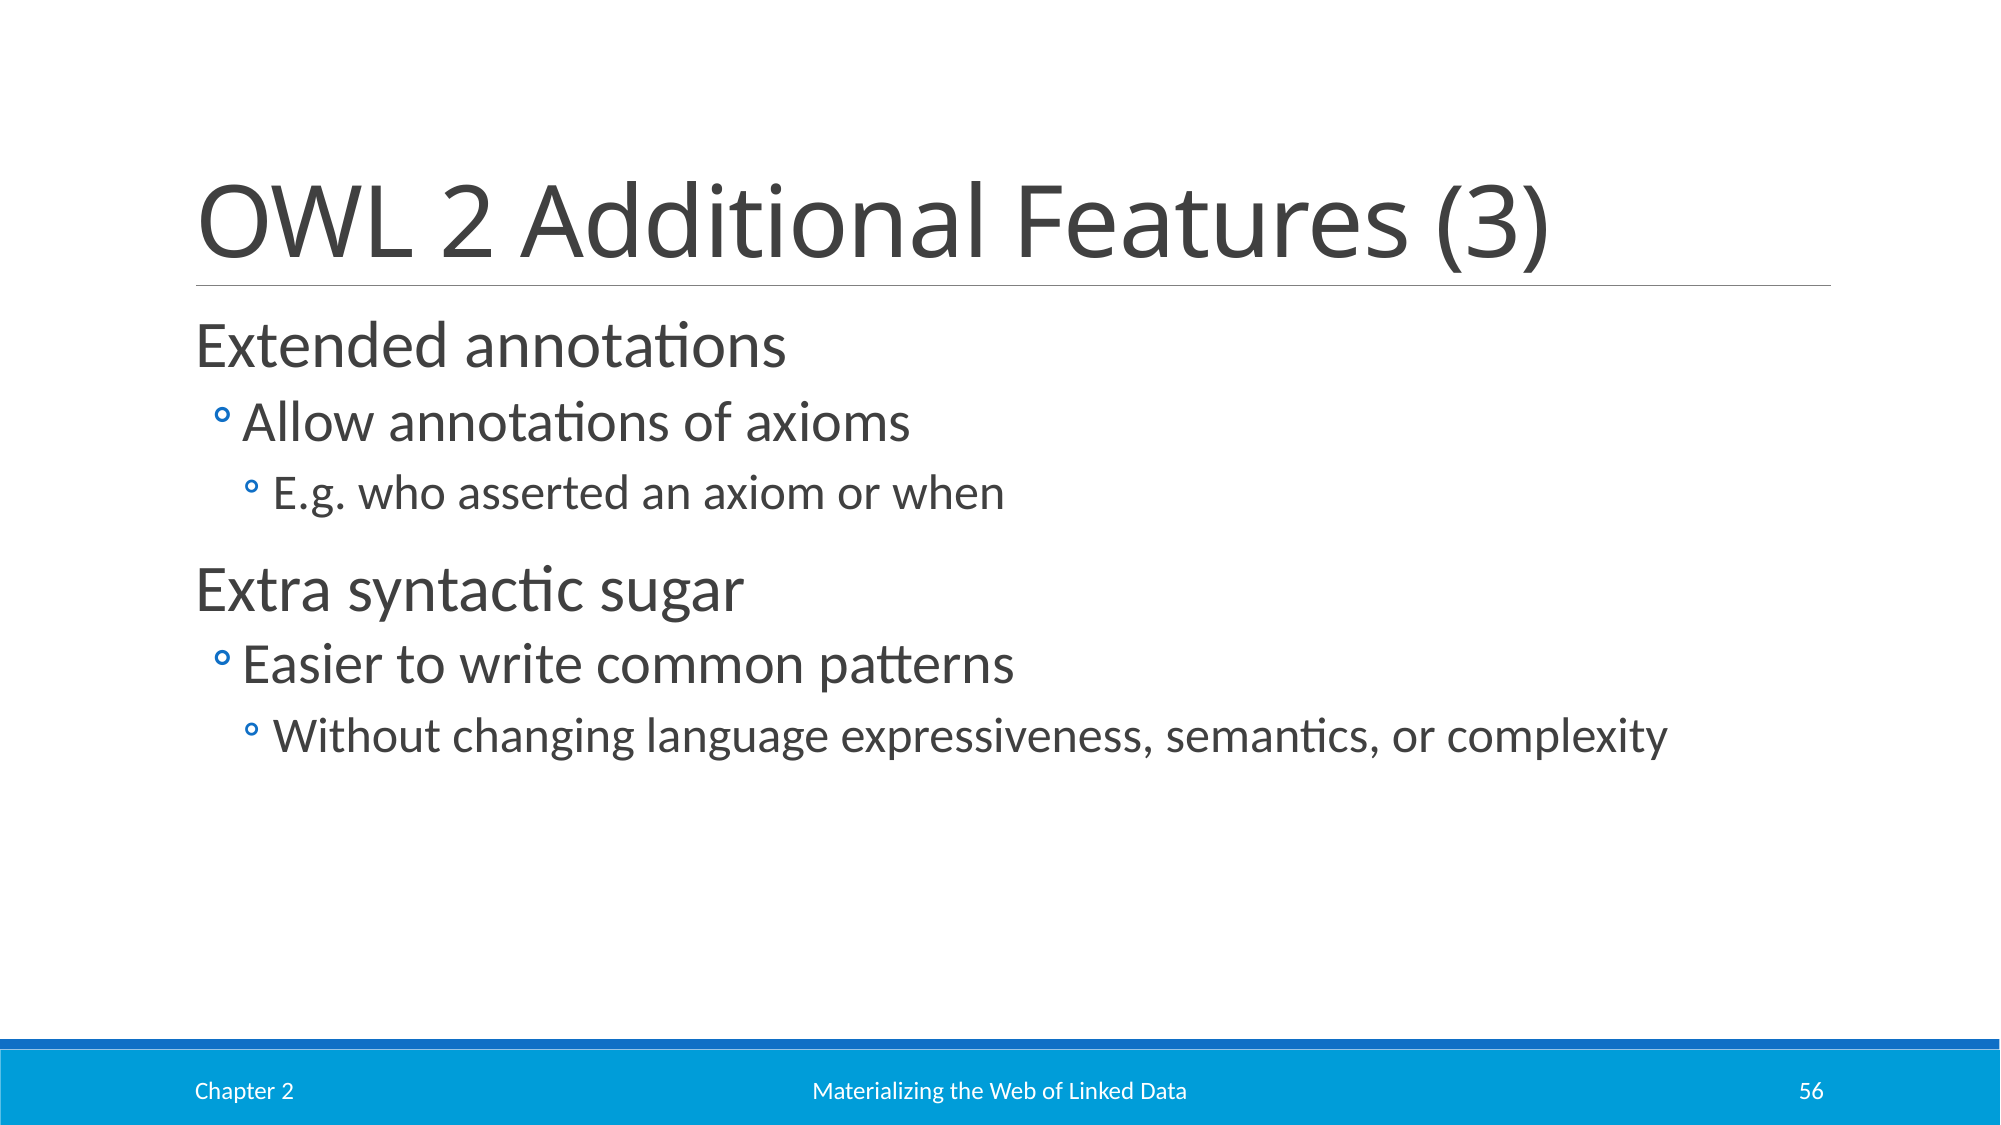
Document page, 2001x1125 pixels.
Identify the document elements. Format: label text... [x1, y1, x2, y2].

footer Materializing the Web of Linked Data [604, 1059, 1396, 1120]
list Extended annotations Allow annotations of axioms E.g. who asserted an axiom or when Extra syntactic sugar Easier to write common patterns Without changing language expressiveness, semantics, or complexity [180, 302, 1830, 963]
title OWL 2 Additional Features (3) [180, 47, 1830, 285]
slide_number 56 [1624, 1059, 1840, 1120]
slide_number Chapter 2 [180, 1059, 586, 1120]
